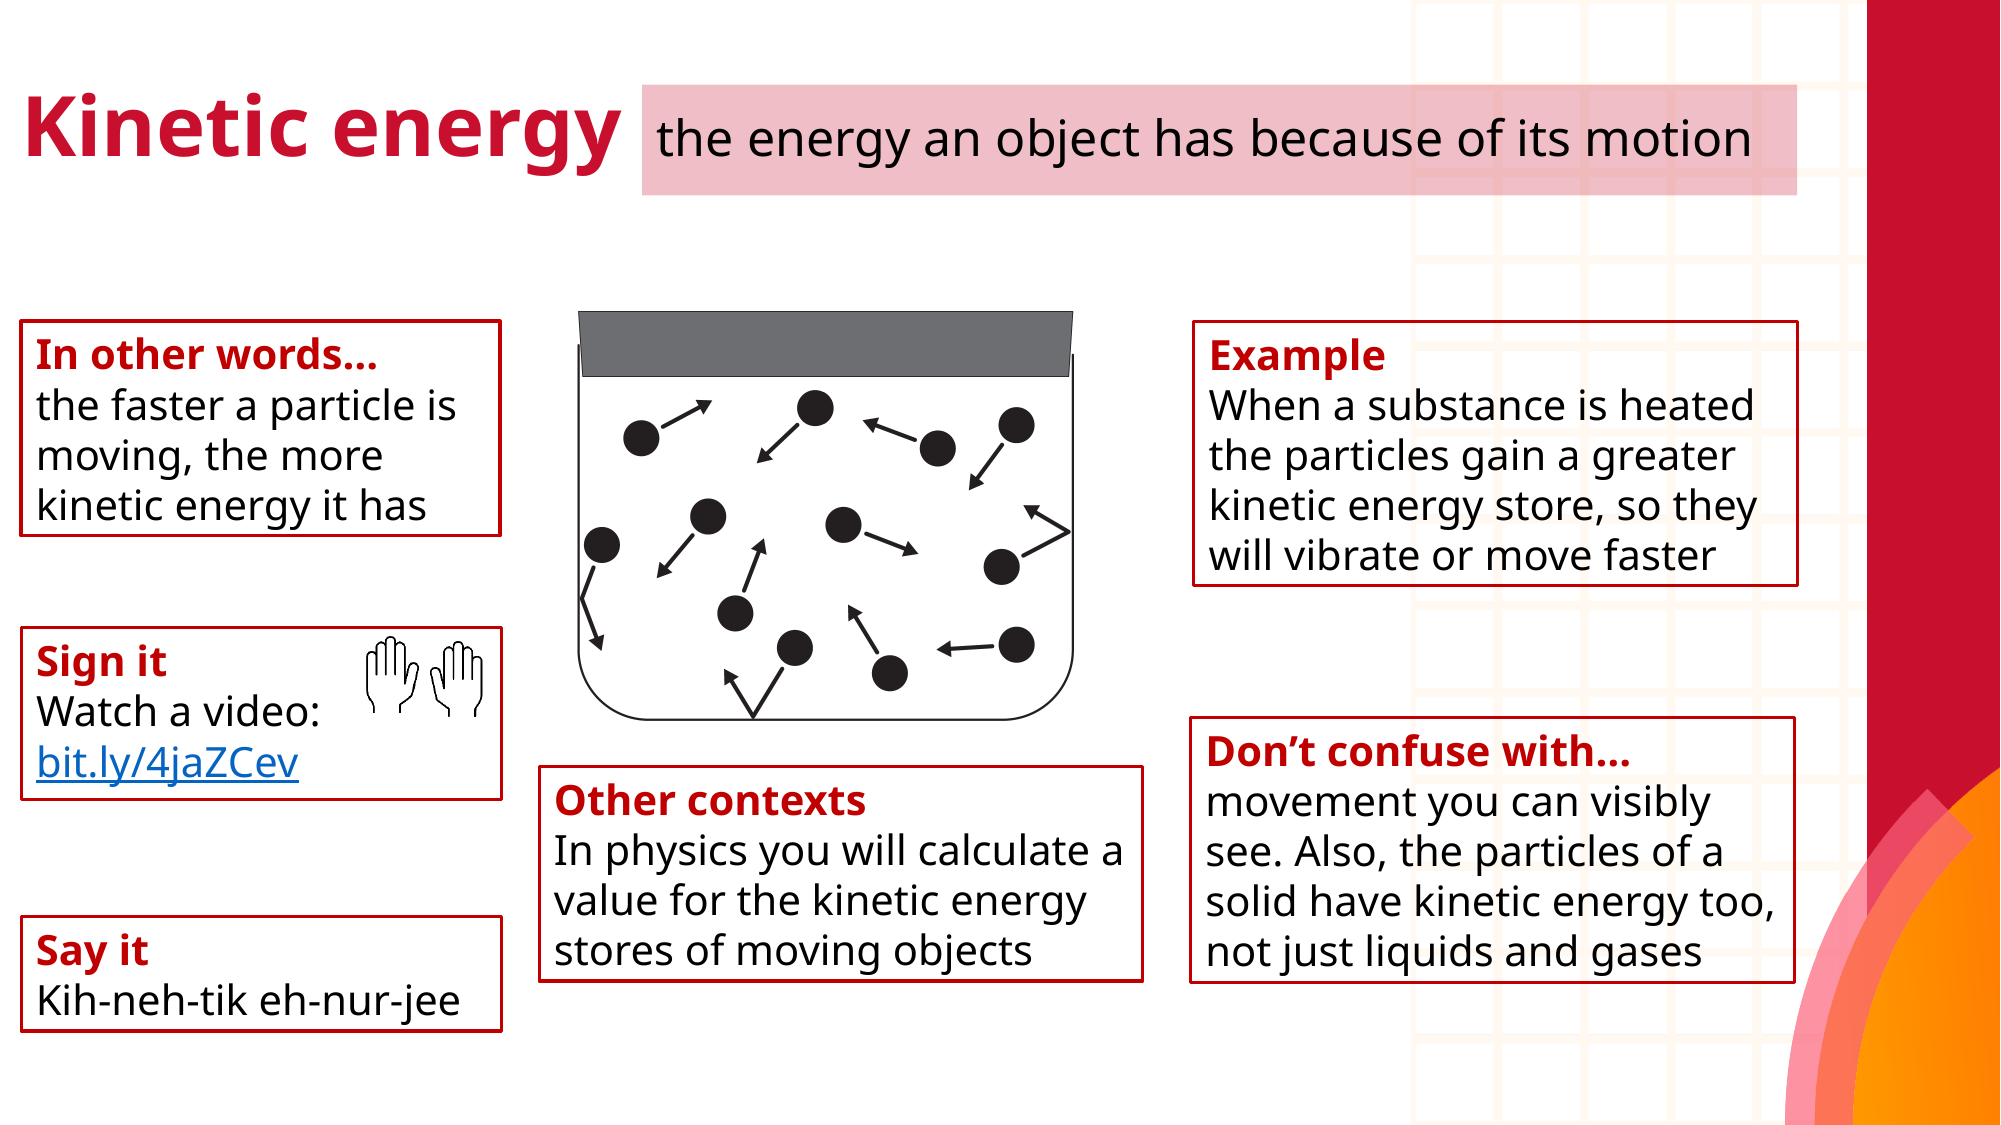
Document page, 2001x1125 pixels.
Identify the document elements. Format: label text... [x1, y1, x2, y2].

text_box the energy an object has because of its motion [642, 84, 1798, 196]
text_box Example When a substance is heated the particles gain a greater kinetic energy store, so they will vibrate or move faster [1193, 321, 1798, 586]
picture [527, 279, 1119, 743]
text_box [1858, 88, 1991, 765]
picture [1411, 0, 2000, 1125]
title Kinetic energy [21, 84, 625, 141]
text_box Sign it Watch a video: bit.ly/4jaZCev [21, 627, 502, 800]
text_box Say it Kih-neh-tik eh-nur-jee [21, 916, 502, 1031]
picture [347, 630, 501, 724]
text_box Other contexts In physics you will calculate a value for the kinetic energy stores of moving objects [539, 766, 1143, 982]
text_box In other words… the faster a particle is moving, the more kinetic energy it has [21, 321, 501, 536]
text_box Don’t confuse with… movement you can visibly see. Also, the particles of a solid have kinetic energy too, not just liquids and gases [1190, 717, 1795, 983]
